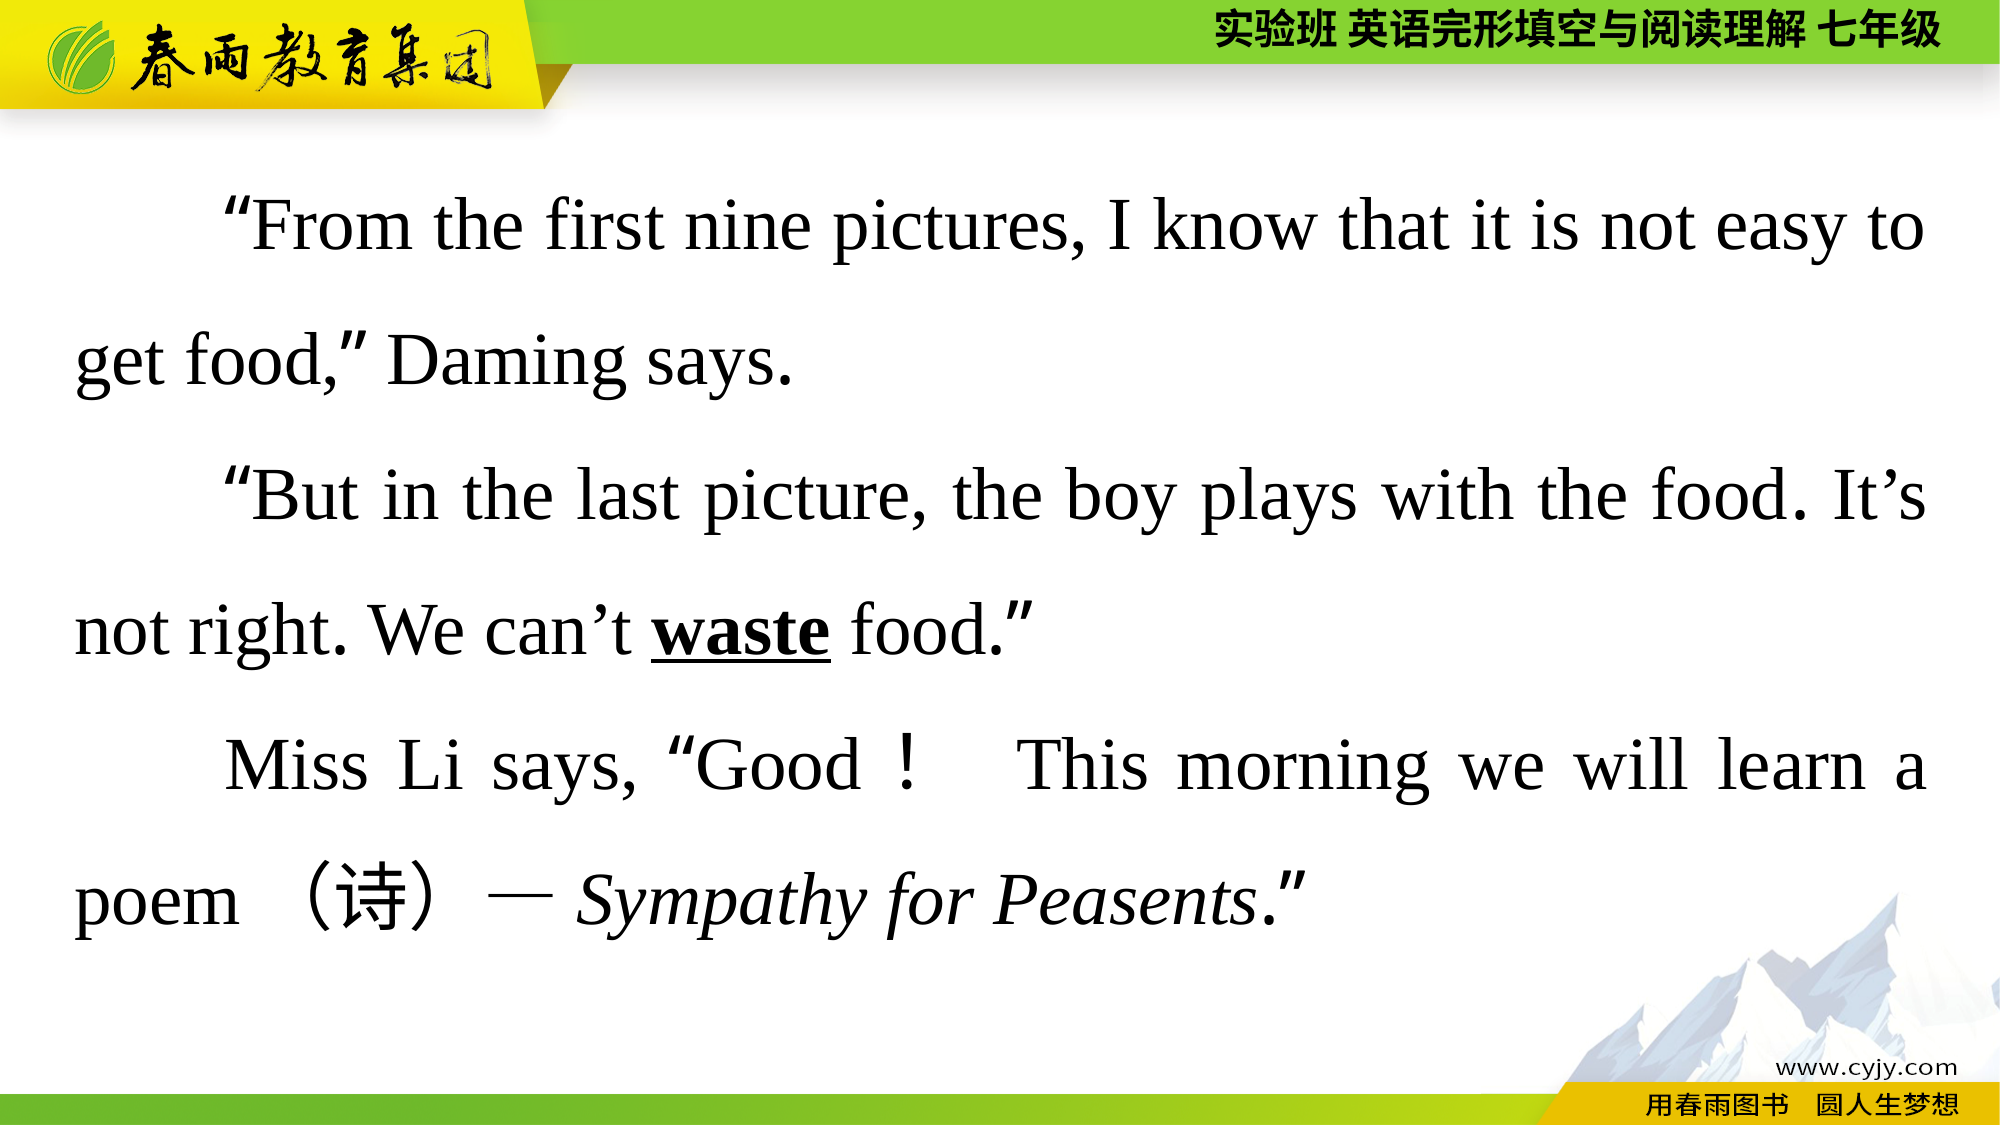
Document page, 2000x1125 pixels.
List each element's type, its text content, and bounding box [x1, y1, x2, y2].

list “From the first nine pictures, I know that it is not easy to get food,” Daming says. “But in the last picture, the boy plays with the food. It’s not right. We can’t waste food.” Miss Li says, “Good！ This morning we will learn a poem（诗）—Sympathy for Peasents.” [59, 122, 1944, 956]
picture [0, 0, 2000, 1125]
